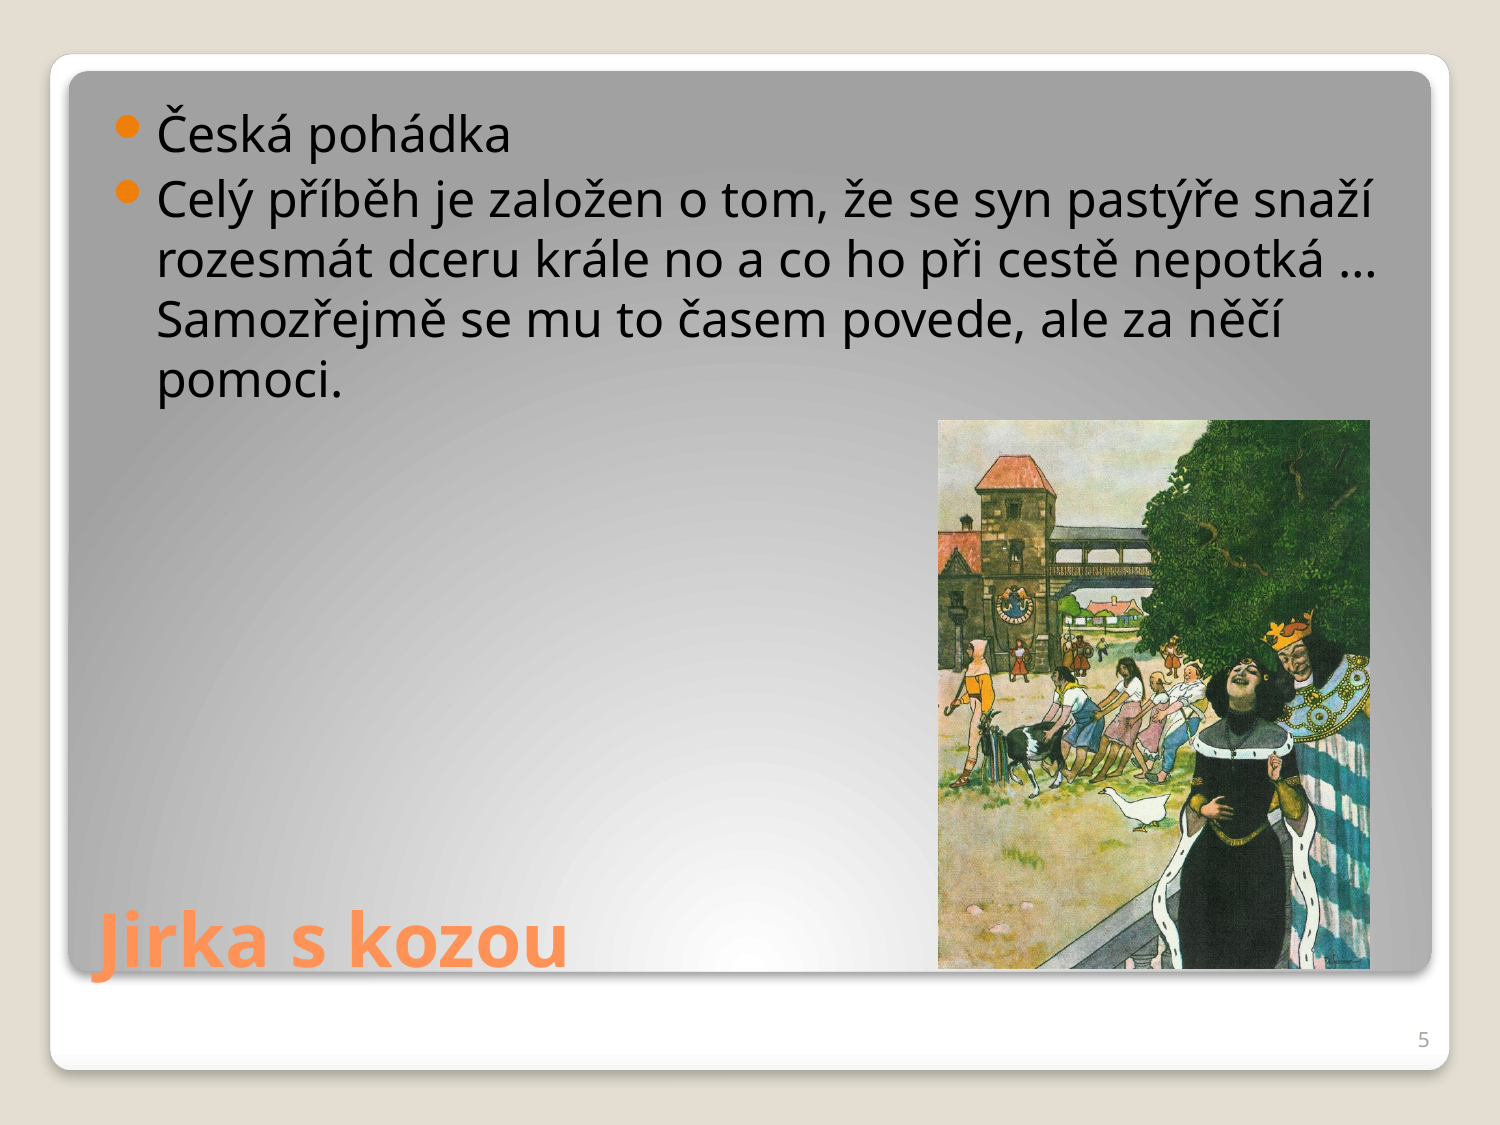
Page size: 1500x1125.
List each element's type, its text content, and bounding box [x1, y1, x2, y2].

slide_number 5 [1369, 1002, 1445, 1063]
picture [938, 420, 1370, 969]
list Česká pohádka Celý příběh je založen o tom, že se syn pastýře snaží rozesmát dceru krále no a co ho při cestě nepotká … Samozřejmě se mu to časem povede, ale za něčí pomoci. [82, 86, 1425, 774]
title Jirka s kozou [82, 817, 1425, 990]
